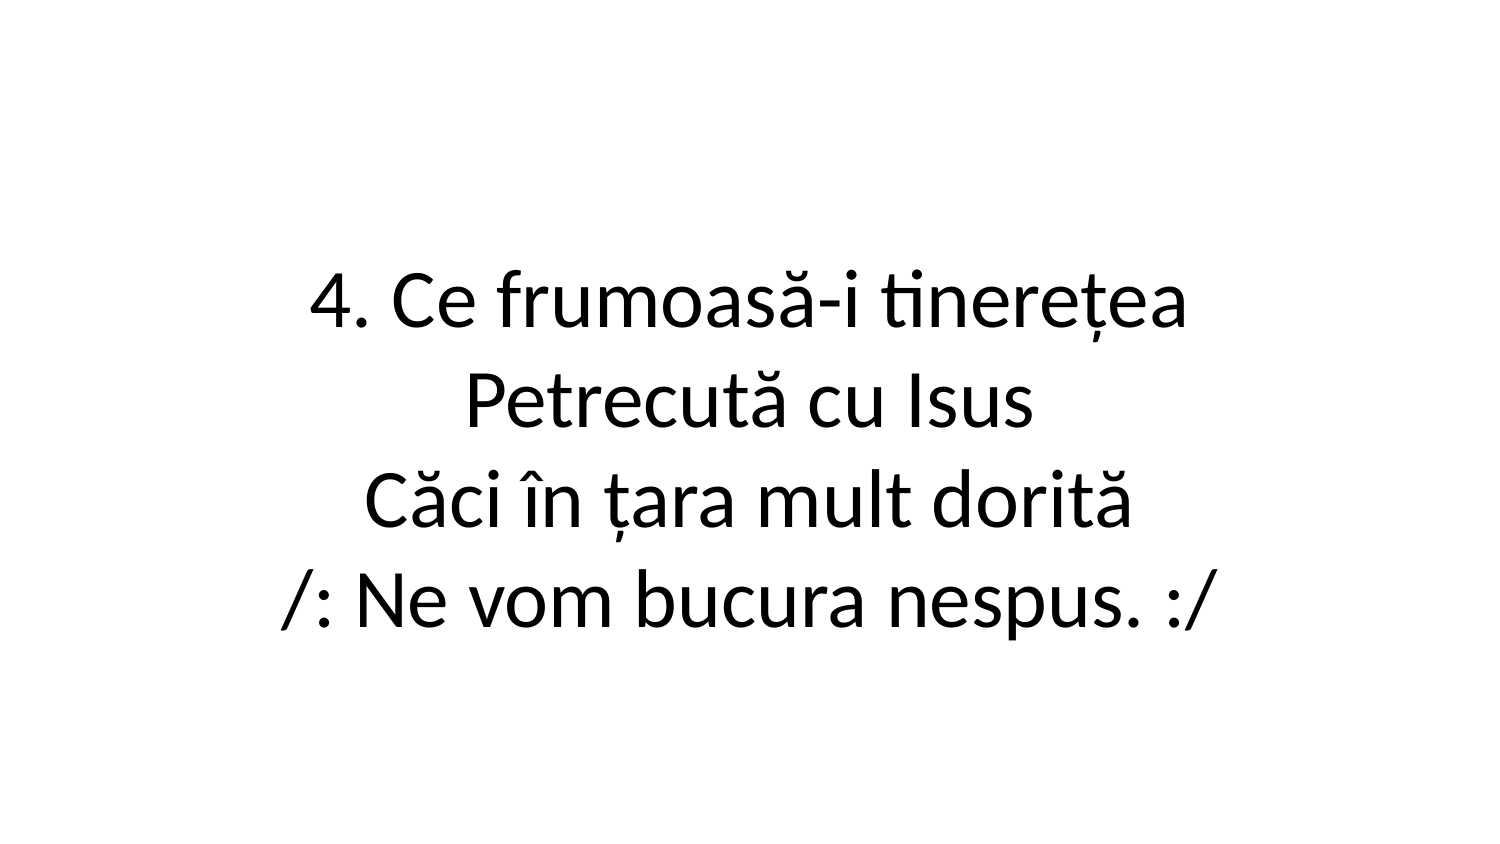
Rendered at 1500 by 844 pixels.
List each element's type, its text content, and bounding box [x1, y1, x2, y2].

text_box 4. Ce frumoasă-i tinerețea Petrecută cu Isus Căci în țara mult dorită /: Ne vom bucura nespus. :/ [266, 192, 1234, 652]
